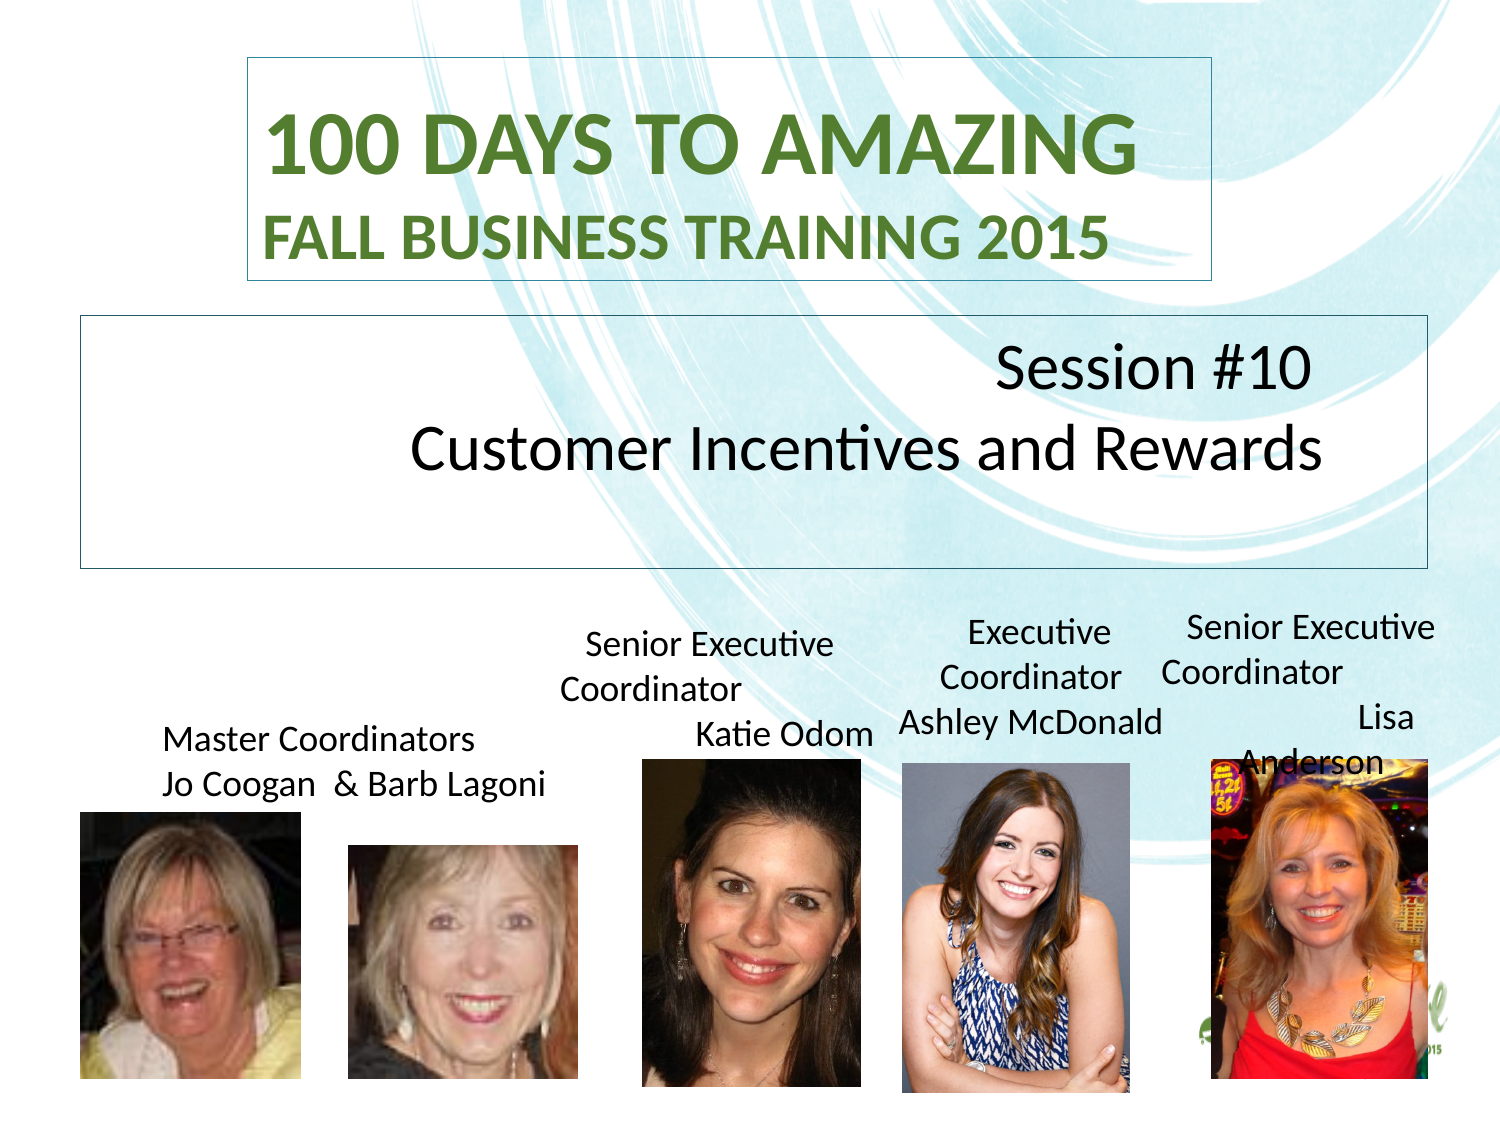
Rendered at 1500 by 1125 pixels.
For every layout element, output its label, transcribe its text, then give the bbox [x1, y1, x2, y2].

text_box Senior Executive Coordinator Katie Odom [517, 611, 903, 762]
list Session #10 Customer Incentives and Rewards [80, 315, 1428, 569]
title 100 Days to Amazing Fall Business Training 2015 [247, 57, 1212, 281]
picture [0, 0, 1500, 1125]
text_box Senior Executive Coordinator Lisa Anderson [1142, 594, 1481, 790]
text_box Master Coordinators Jo Coogan & Barb Lagoni [147, 706, 604, 811]
text_box Executive Coordinator Ashley McDonald [875, 599, 1187, 749]
